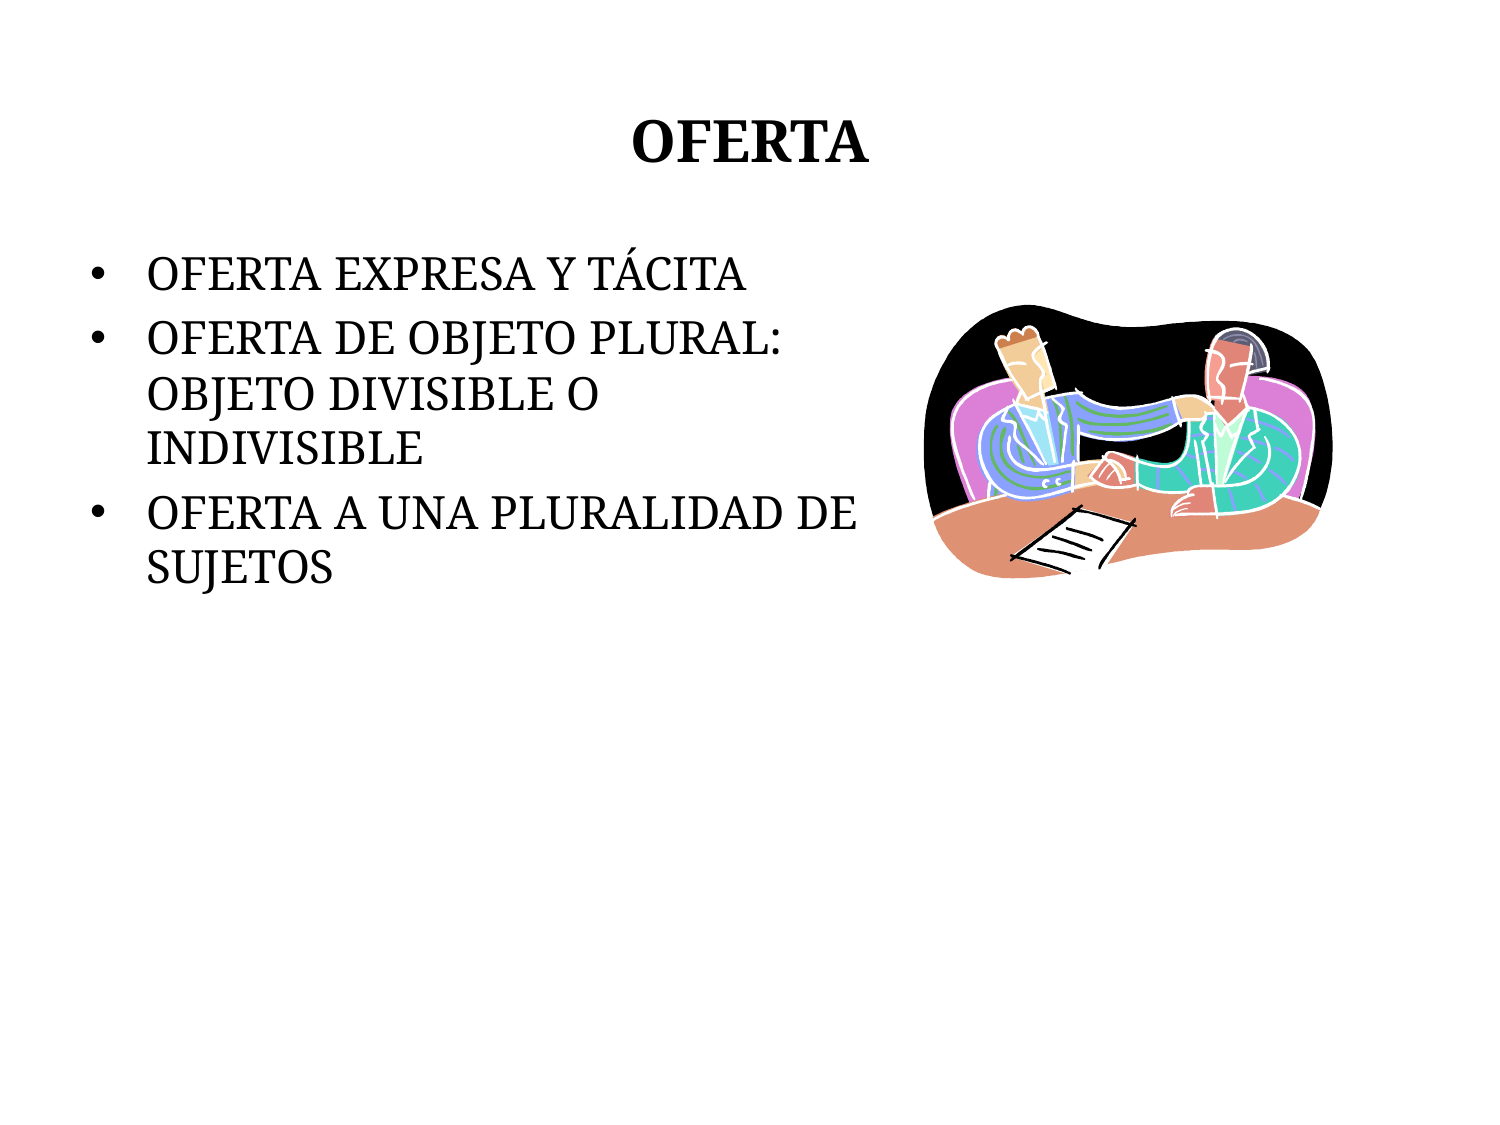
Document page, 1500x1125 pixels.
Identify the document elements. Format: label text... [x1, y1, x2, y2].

title OFERTA [75, 45, 1425, 233]
picture [918, 299, 1338, 584]
list OFERTA EXPRESA Y TÁCITA OFERTA DE OBJETO PLURAL: OBJETO DIVISIBLE O INDIVISIBLE OFERTA A UNA PLURALIDAD DE SUJETOS [75, 237, 875, 1038]
